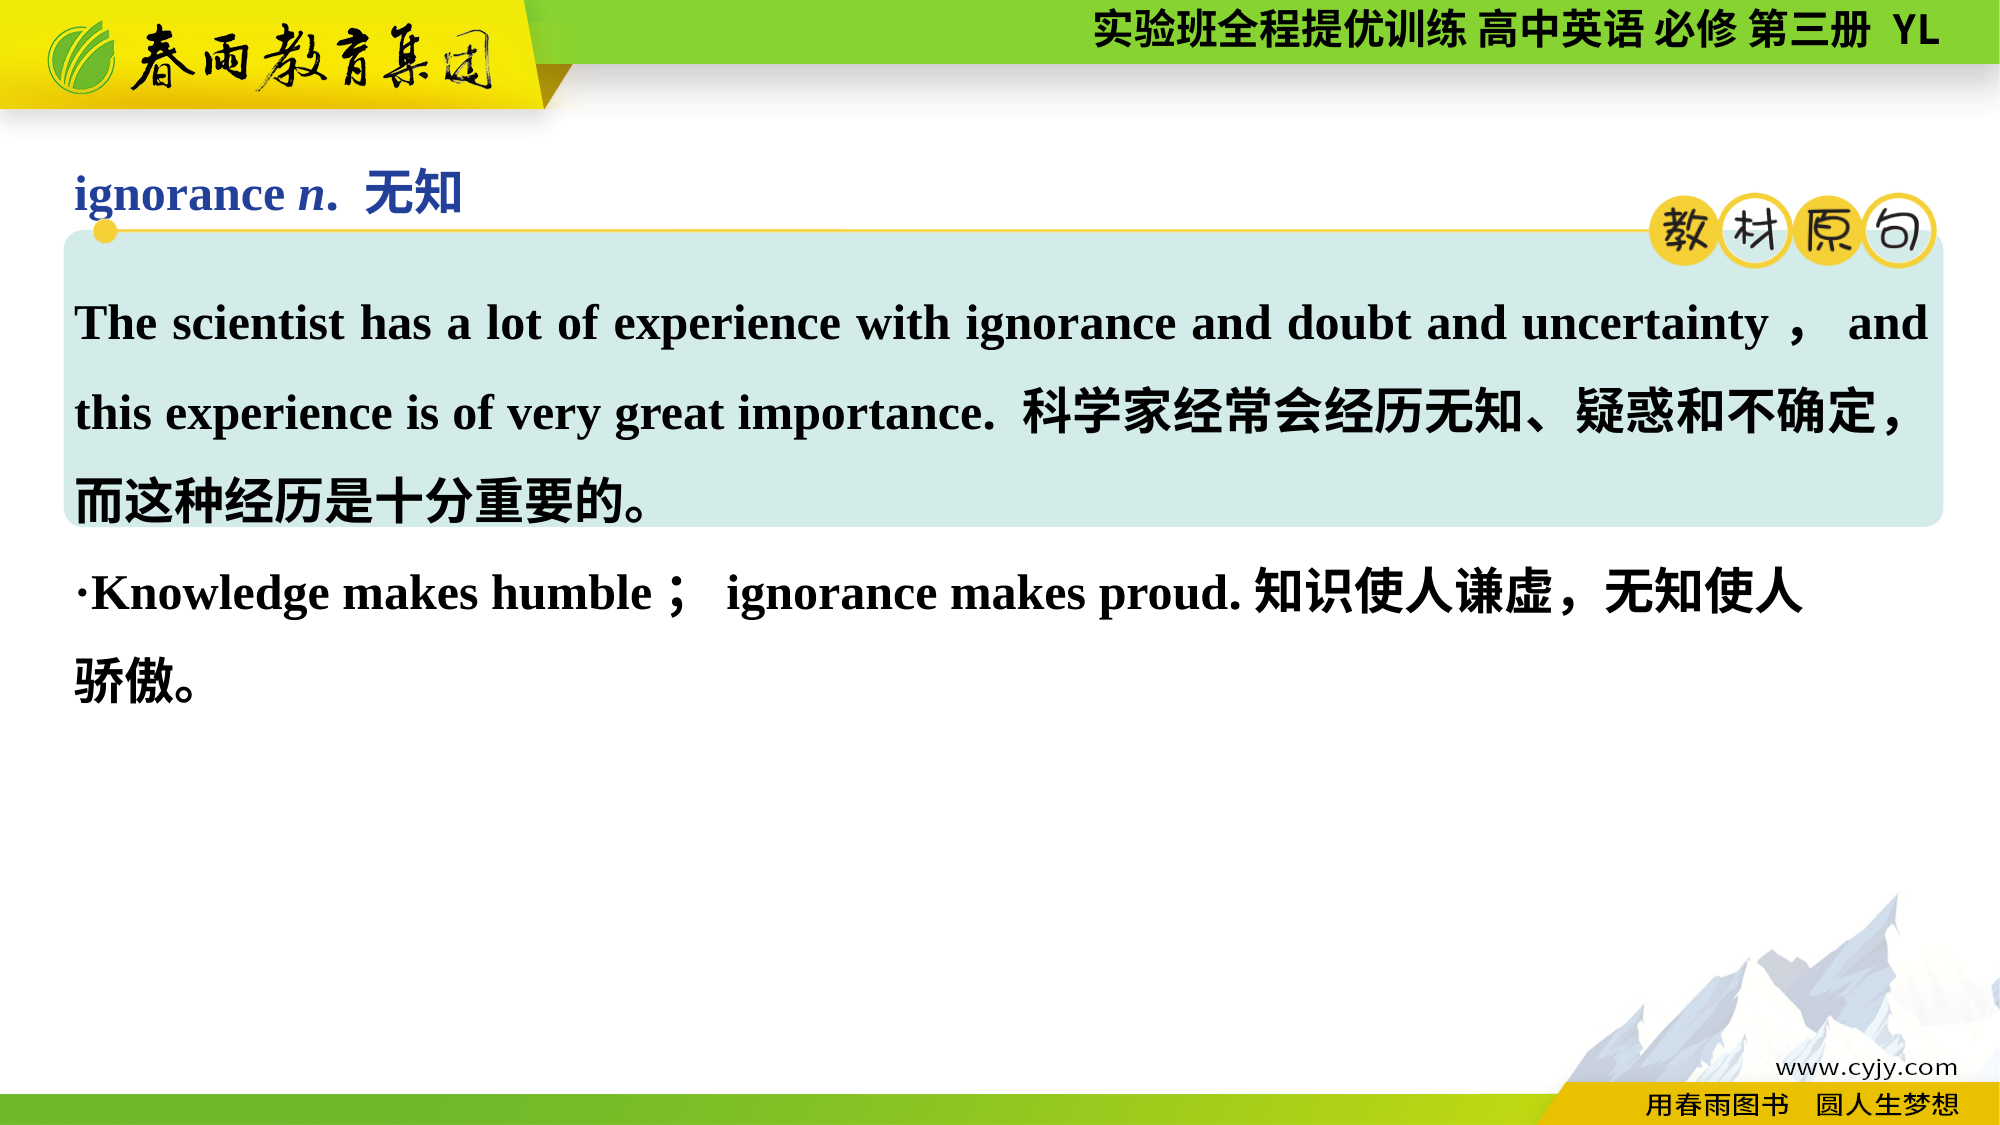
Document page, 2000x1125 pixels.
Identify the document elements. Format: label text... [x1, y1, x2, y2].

list ignorance n. 无知 The scientist has a lot of experience with ignorance and doubt and uncertainty，and this experience is of very great importance. 科学家经常会经历无知、疑惑和不确定，而这种经历是十分重要的。 ·Knowledge makes humble；ignorance makes proud.知识使人谦虚，无知使人 骄傲。 [59, 122, 1944, 712]
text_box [87, 184, 1938, 271]
picture [0, 0, 2000, 1125]
